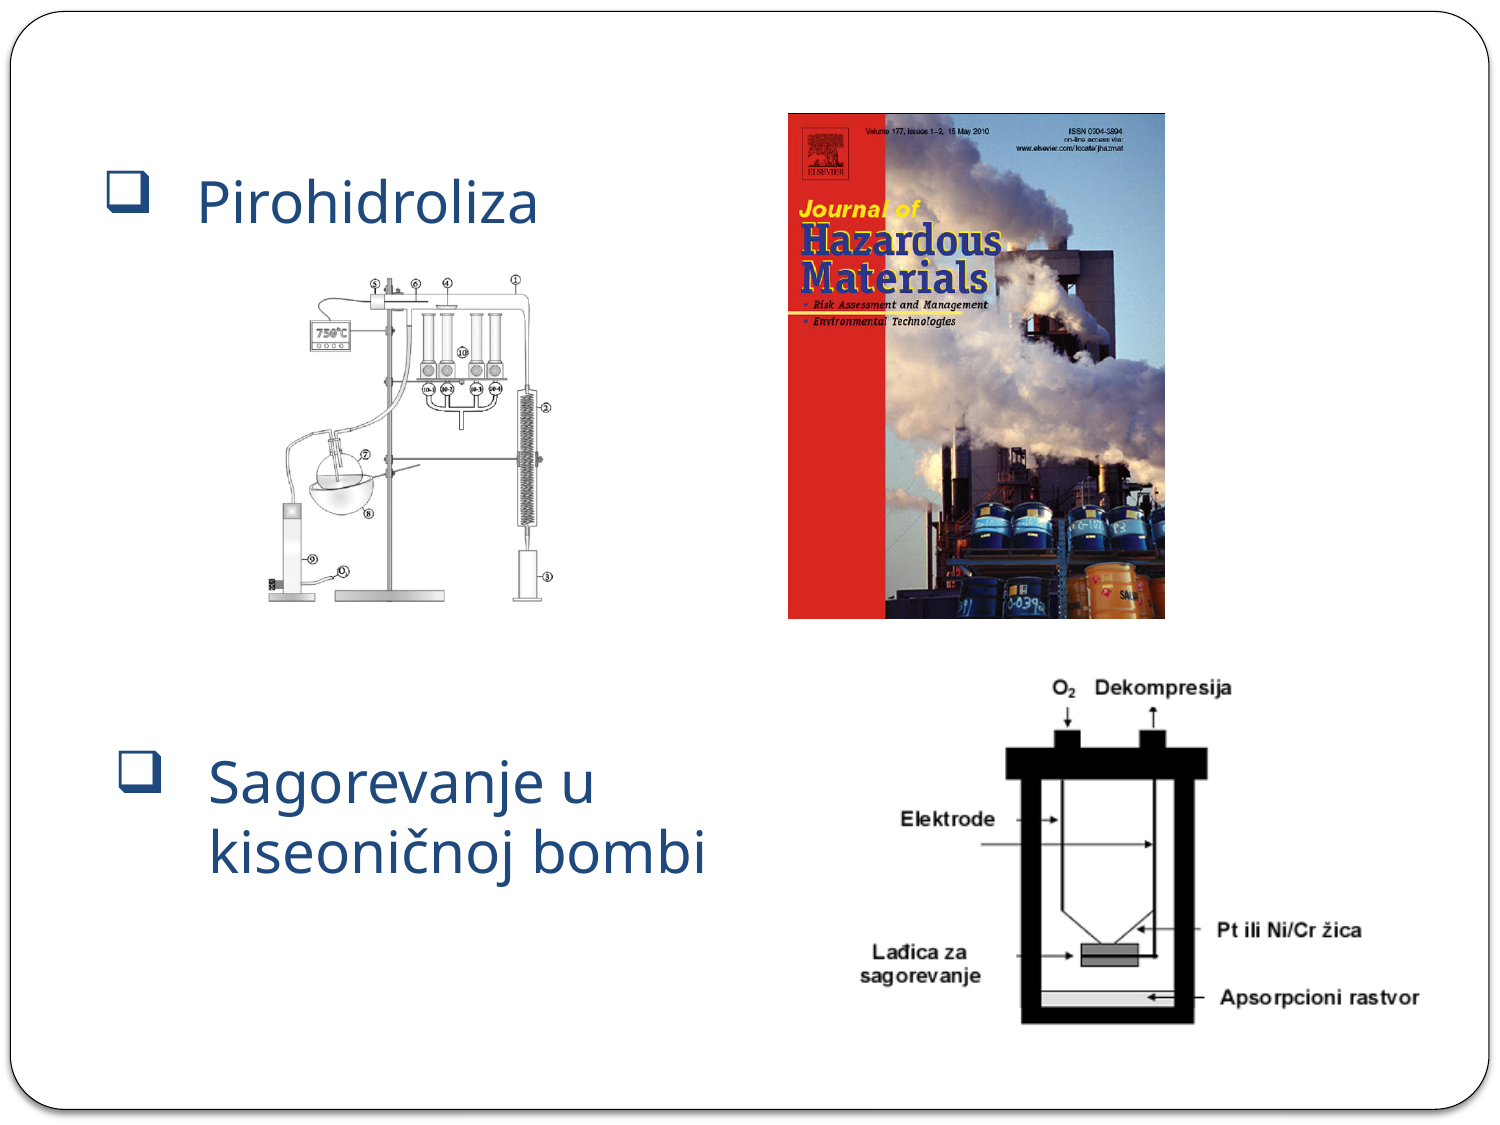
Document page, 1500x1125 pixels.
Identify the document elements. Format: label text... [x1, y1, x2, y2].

picture [787, 112, 1166, 619]
title Pirohidroliza [87, 62, 738, 250]
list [849, 662, 1432, 1034]
text_box Sagorevanje u kiseoničnoj bombi [99, 712, 750, 900]
picture [262, 264, 557, 613]
